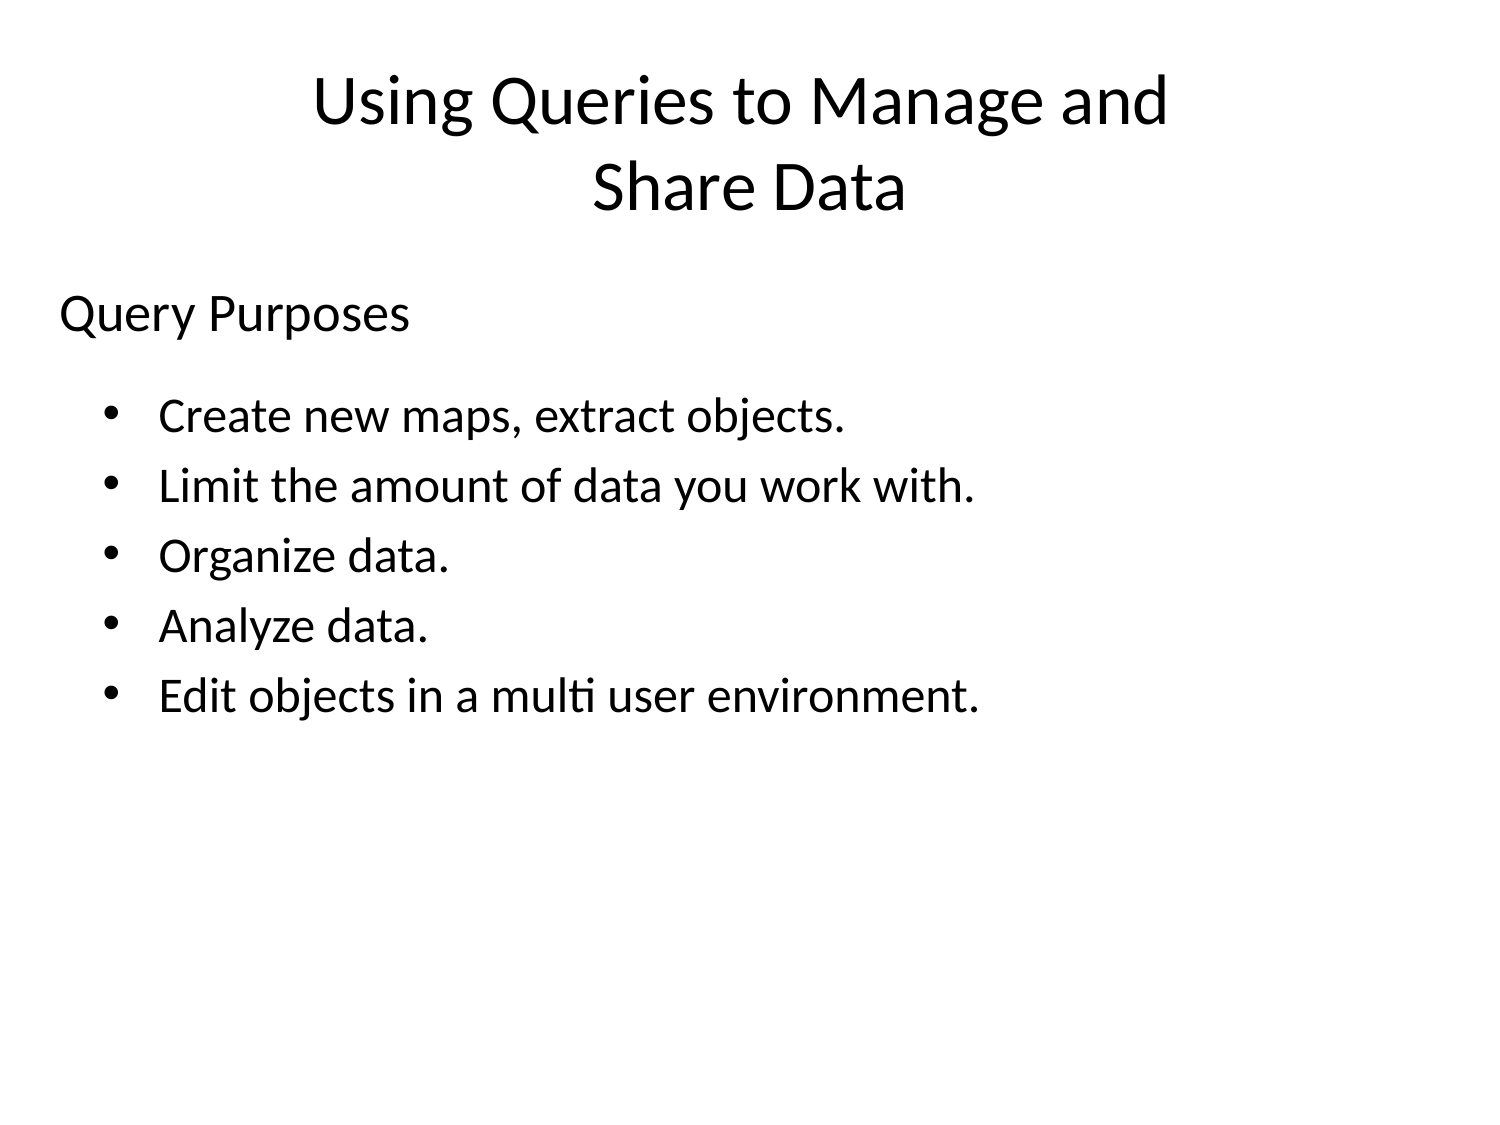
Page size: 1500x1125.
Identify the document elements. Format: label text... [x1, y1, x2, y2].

text_box Query Purposes [37, 237, 800, 350]
list Create new maps, extract objects. Limit the amount of data you work with. Organize data. Analyze data. Edit objects in a multi user environment. [87, 375, 1238, 1075]
title Using Queries to Manage and Share Data [75, 45, 1425, 233]
